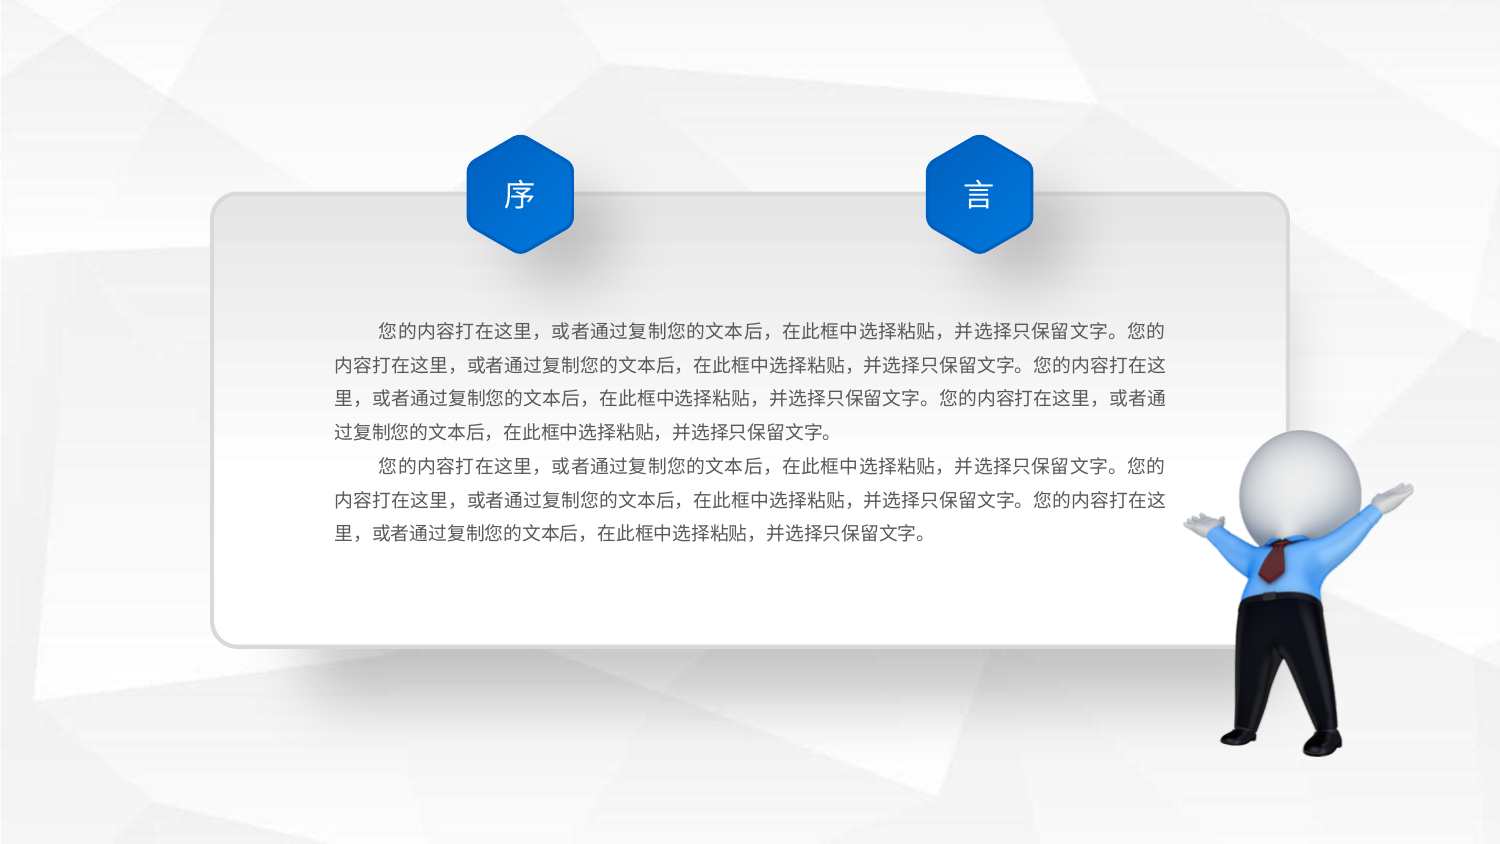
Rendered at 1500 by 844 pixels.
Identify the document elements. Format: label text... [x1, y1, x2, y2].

text_box 序 [467, 135, 574, 254]
text_box [211, 192, 1289, 648]
picture [0, 0, 1500, 844]
text_box 言 [926, 135, 1033, 254]
text_box 您的内容打在这里，或者通过复制您的文本后，在此框中选择粘贴，并选择只保留文字。您的内容打在这里，或者通过复制您的文本后，在此框中选择粘贴，并选择只保留文字。您的内容打在这里，或者通过复制您的文本后，在此框中选择粘贴，并选择只保留文字。您的内容打在这里，或者通过复制您的文本后，在此框中选择粘贴，并选择只保留文字。 您的内容打在这里，或者通过复制您的文本后，在此框中选择粘贴，并选择只保留文字。您的内容打在这里，或者通过复制您的文本后，在此框中选择粘贴，并选择只保留文字。您的内容打在这里，或者通过复制您的文本后，在此框中选择粘贴，并选择只保留文字。 [319, 301, 1180, 552]
